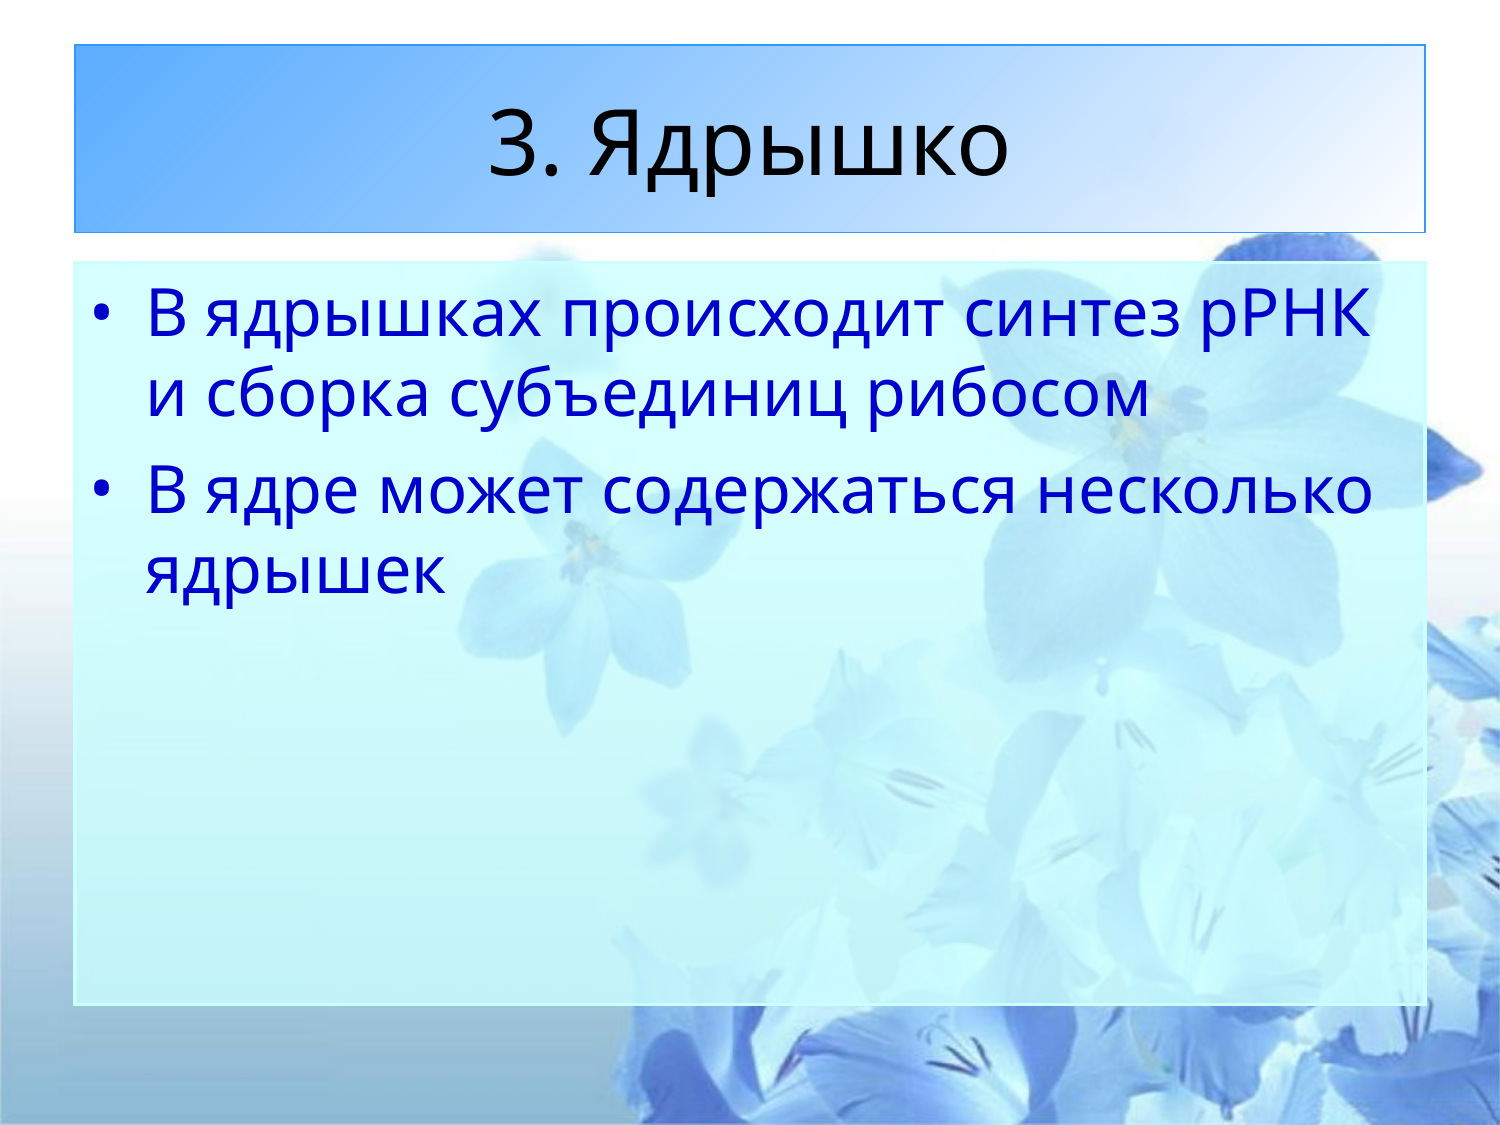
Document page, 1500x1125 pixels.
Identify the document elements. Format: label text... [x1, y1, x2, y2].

title 3. Ядрышко [74, 44, 1426, 233]
list В ядрышках происходит синтез рРНК и сборка субъединиц рибосом В ядре может содержаться несколько ядрышек [74, 262, 1426, 1006]
picture [0, 0, 1500, 1125]
